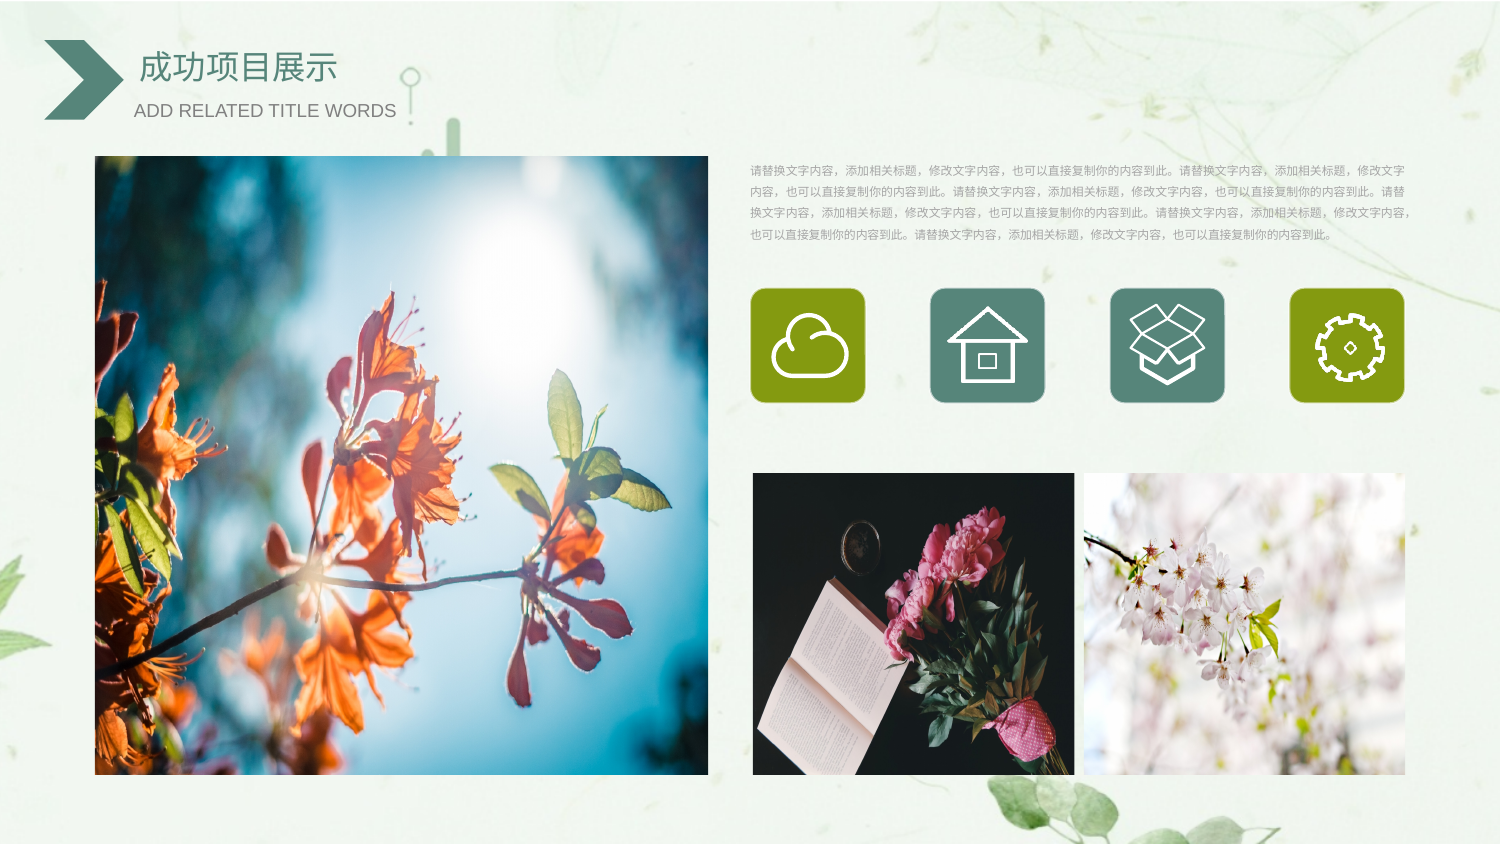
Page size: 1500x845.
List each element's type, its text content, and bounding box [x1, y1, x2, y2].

text_box [752, 472, 1075, 776]
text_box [1109, 287, 1226, 404]
text_box [94, 155, 709, 776]
text_box [1083, 472, 1406, 776]
picture [0, 2, 1500, 844]
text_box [1289, 287, 1406, 404]
text_box 请替换文字内容，添加相关标题，修改文字内容，也可以直接复制你的内容到此。请替换文字内容，添加相关标题，修改文字内容，也可以直接复制你的内容到此。请替换文字内容，添加相关标题，修改文字内容，也可以直接复制你的内容到此。请替换文字内容，添加相关标题，修改文字内容，也可以直接复制你的内容到此。请替换文字内容，添加相关标题，修改文字内容，也可以直接复制你的内容到此。请替换文字内容，添加相关标题，修改文字内容，也可以直接复制你的内容到此。 [749, 156, 1405, 242]
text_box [929, 287, 1046, 404]
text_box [749, 287, 866, 404]
